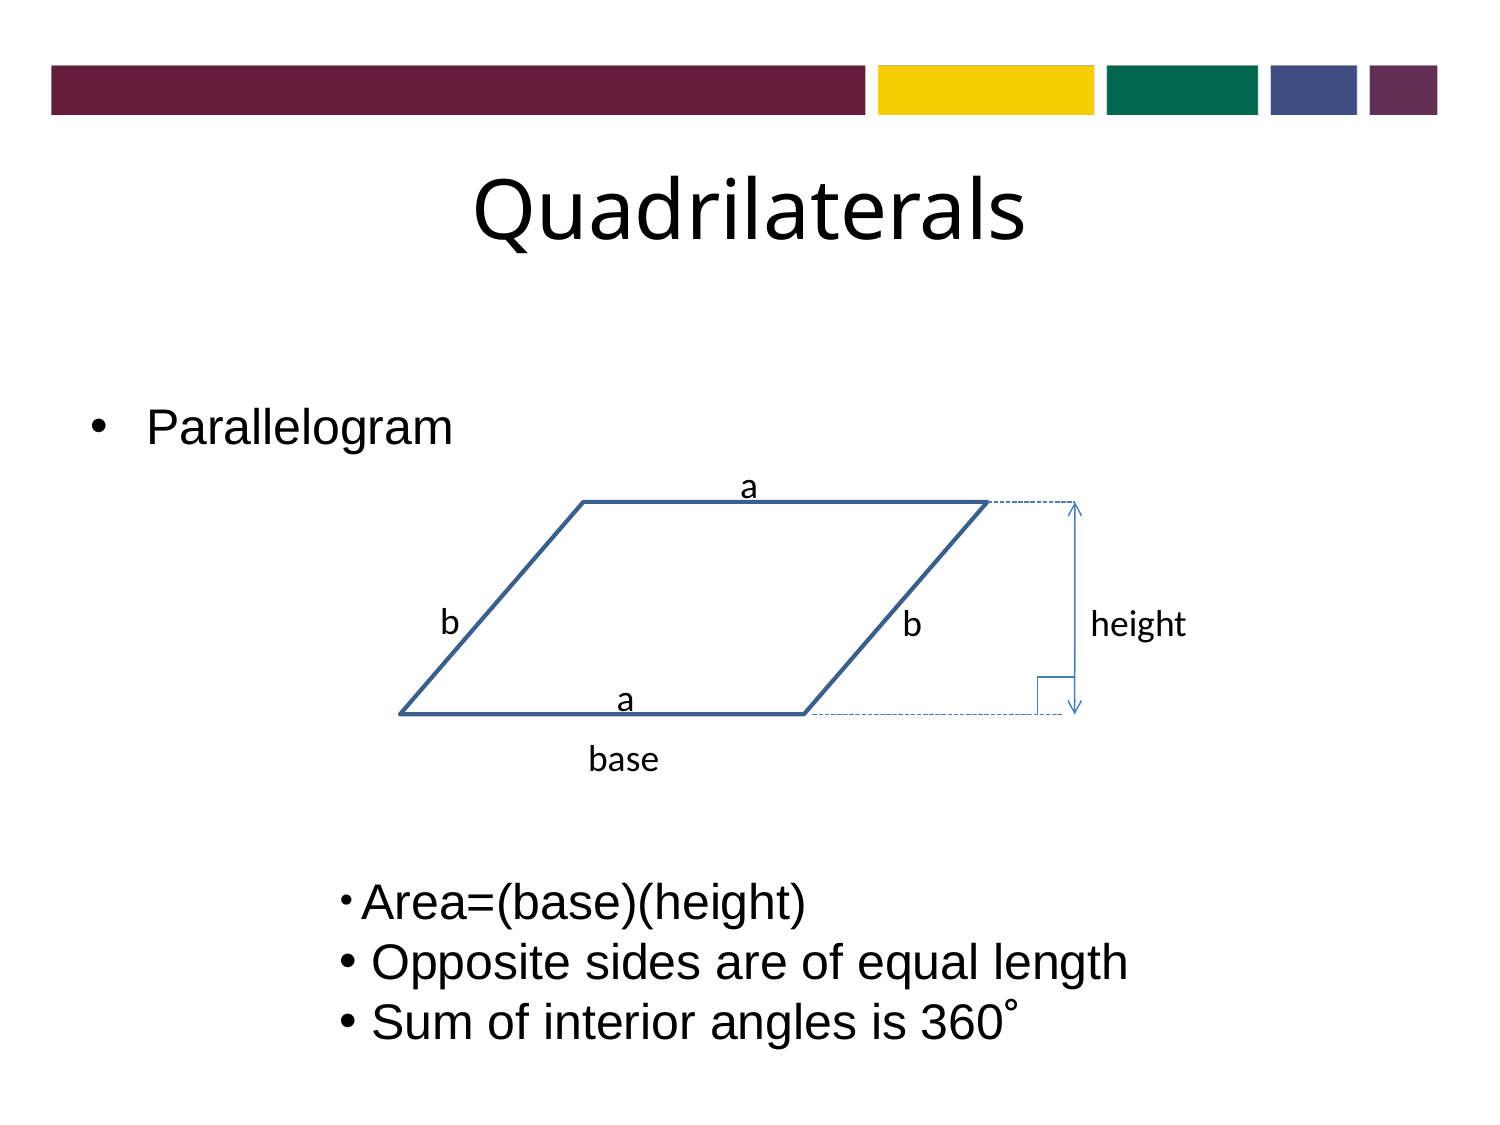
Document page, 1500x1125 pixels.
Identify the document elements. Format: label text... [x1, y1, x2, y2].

text_box a [725, 453, 774, 514]
title Quadrilaterals [75, 123, 1425, 300]
text_box Area=(base)(height) Opposite sides are of equal length Sum of interior angles is 360˚ [324, 862, 1240, 1058]
text_box height [1075, 591, 1202, 651]
picture [37, 49, 1438, 116]
text_box base [573, 726, 675, 787]
text_box [398, 499, 990, 717]
list Parallelogram [75, 387, 700, 483]
text_box b [887, 591, 938, 651]
text_box a [601, 666, 650, 726]
text_box b [425, 589, 475, 650]
